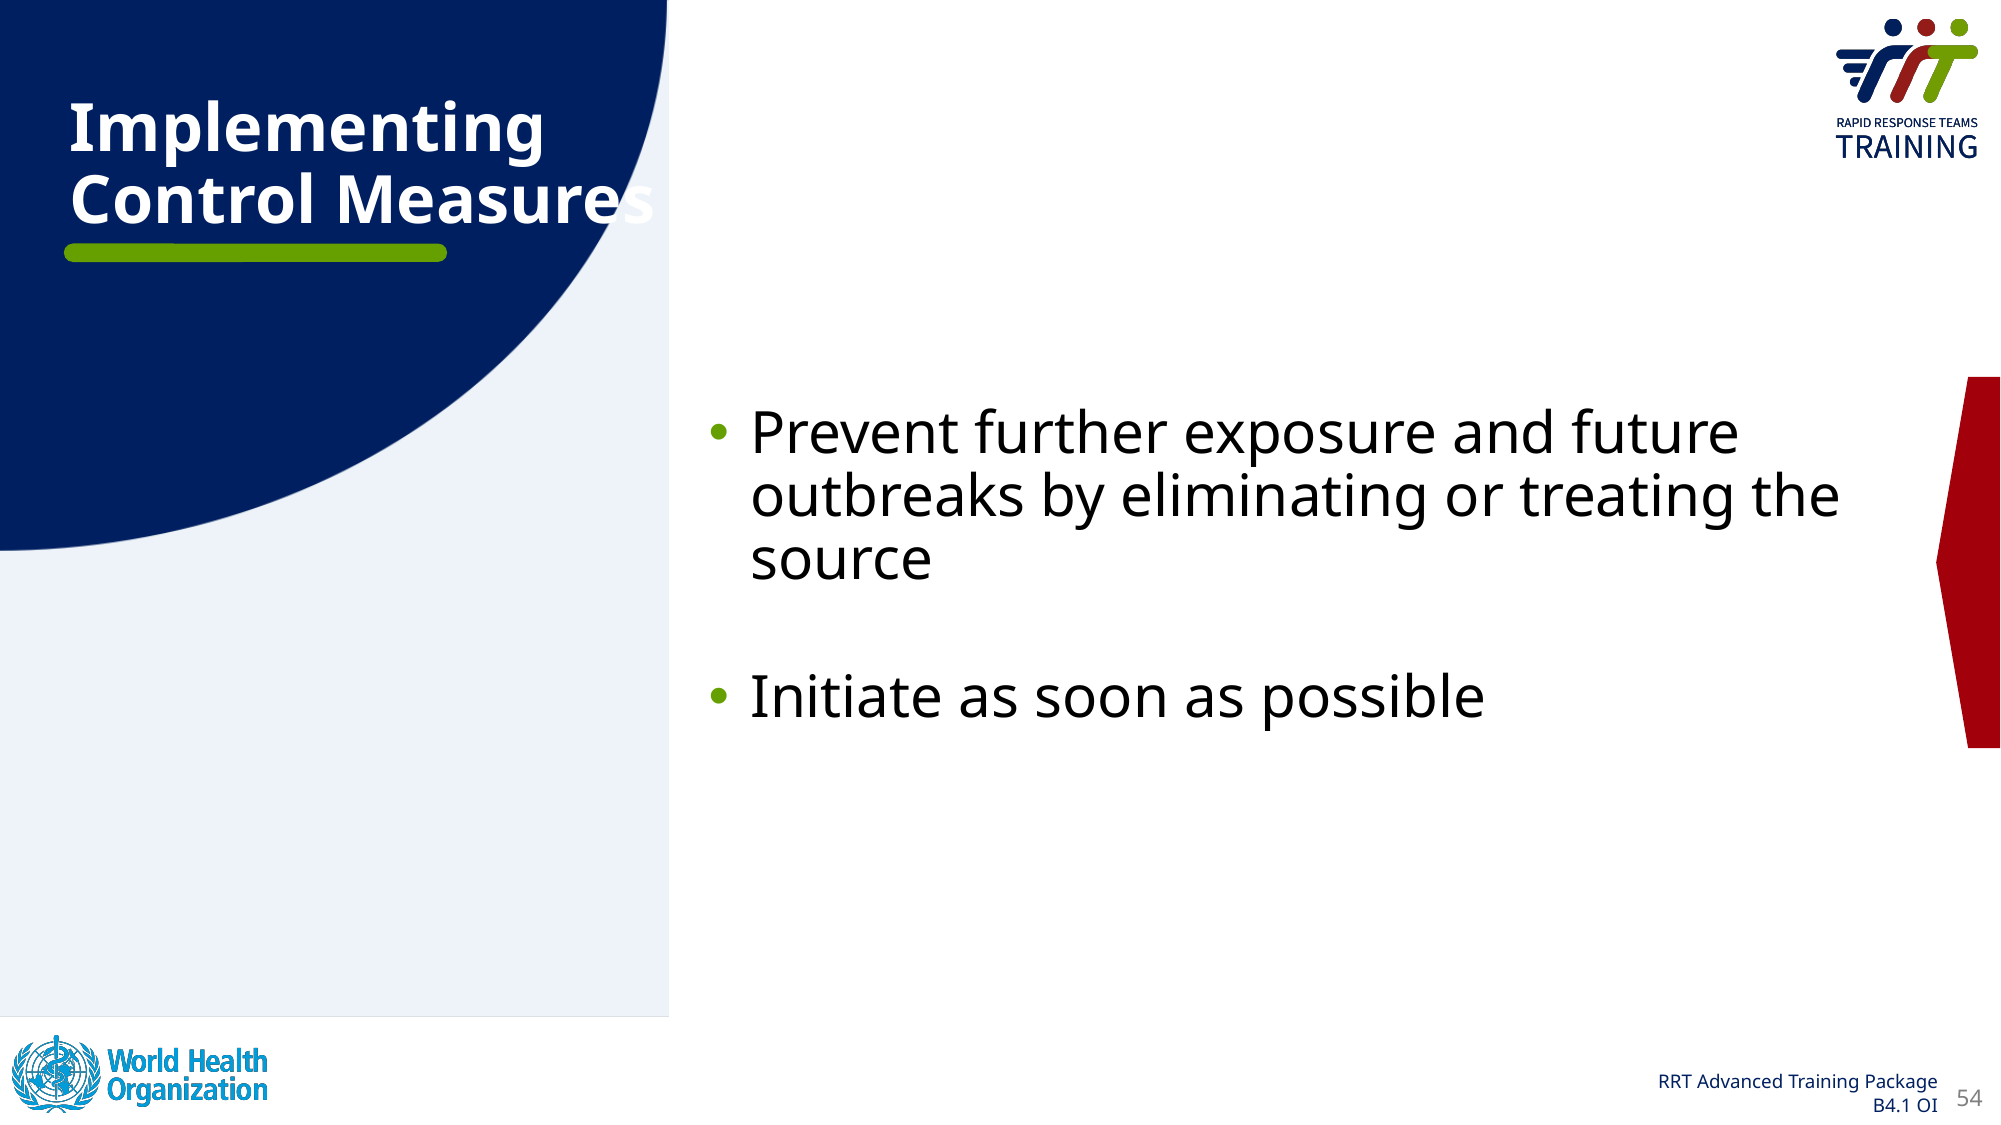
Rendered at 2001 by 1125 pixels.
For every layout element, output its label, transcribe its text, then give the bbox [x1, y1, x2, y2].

picture [40, 1062, 47, 1070]
picture [34, 1054, 43, 1078]
picture [71, 1053, 90, 1091]
picture [30, 1083, 37, 1091]
title Implementing Control Measures [62, 57, 702, 275]
picture [0, 0, 669, 1018]
picture [12, 1083, 48, 1113]
text_box [63, 243, 448, 263]
picture [12, 1035, 54, 1068]
picture [46, 1056, 54, 1062]
picture [24, 1054, 36, 1087]
picture [50, 1108, 62, 1113]
picture [22, 1062, 26, 1077]
picture [1835, 19, 1978, 167]
list Prevent further exposure and future outbreaks by eliminating or treating the source Initiate as soon as possible [700, 395, 1937, 730]
picture [36, 1088, 78, 1105]
picture [59, 1035, 267, 1113]
